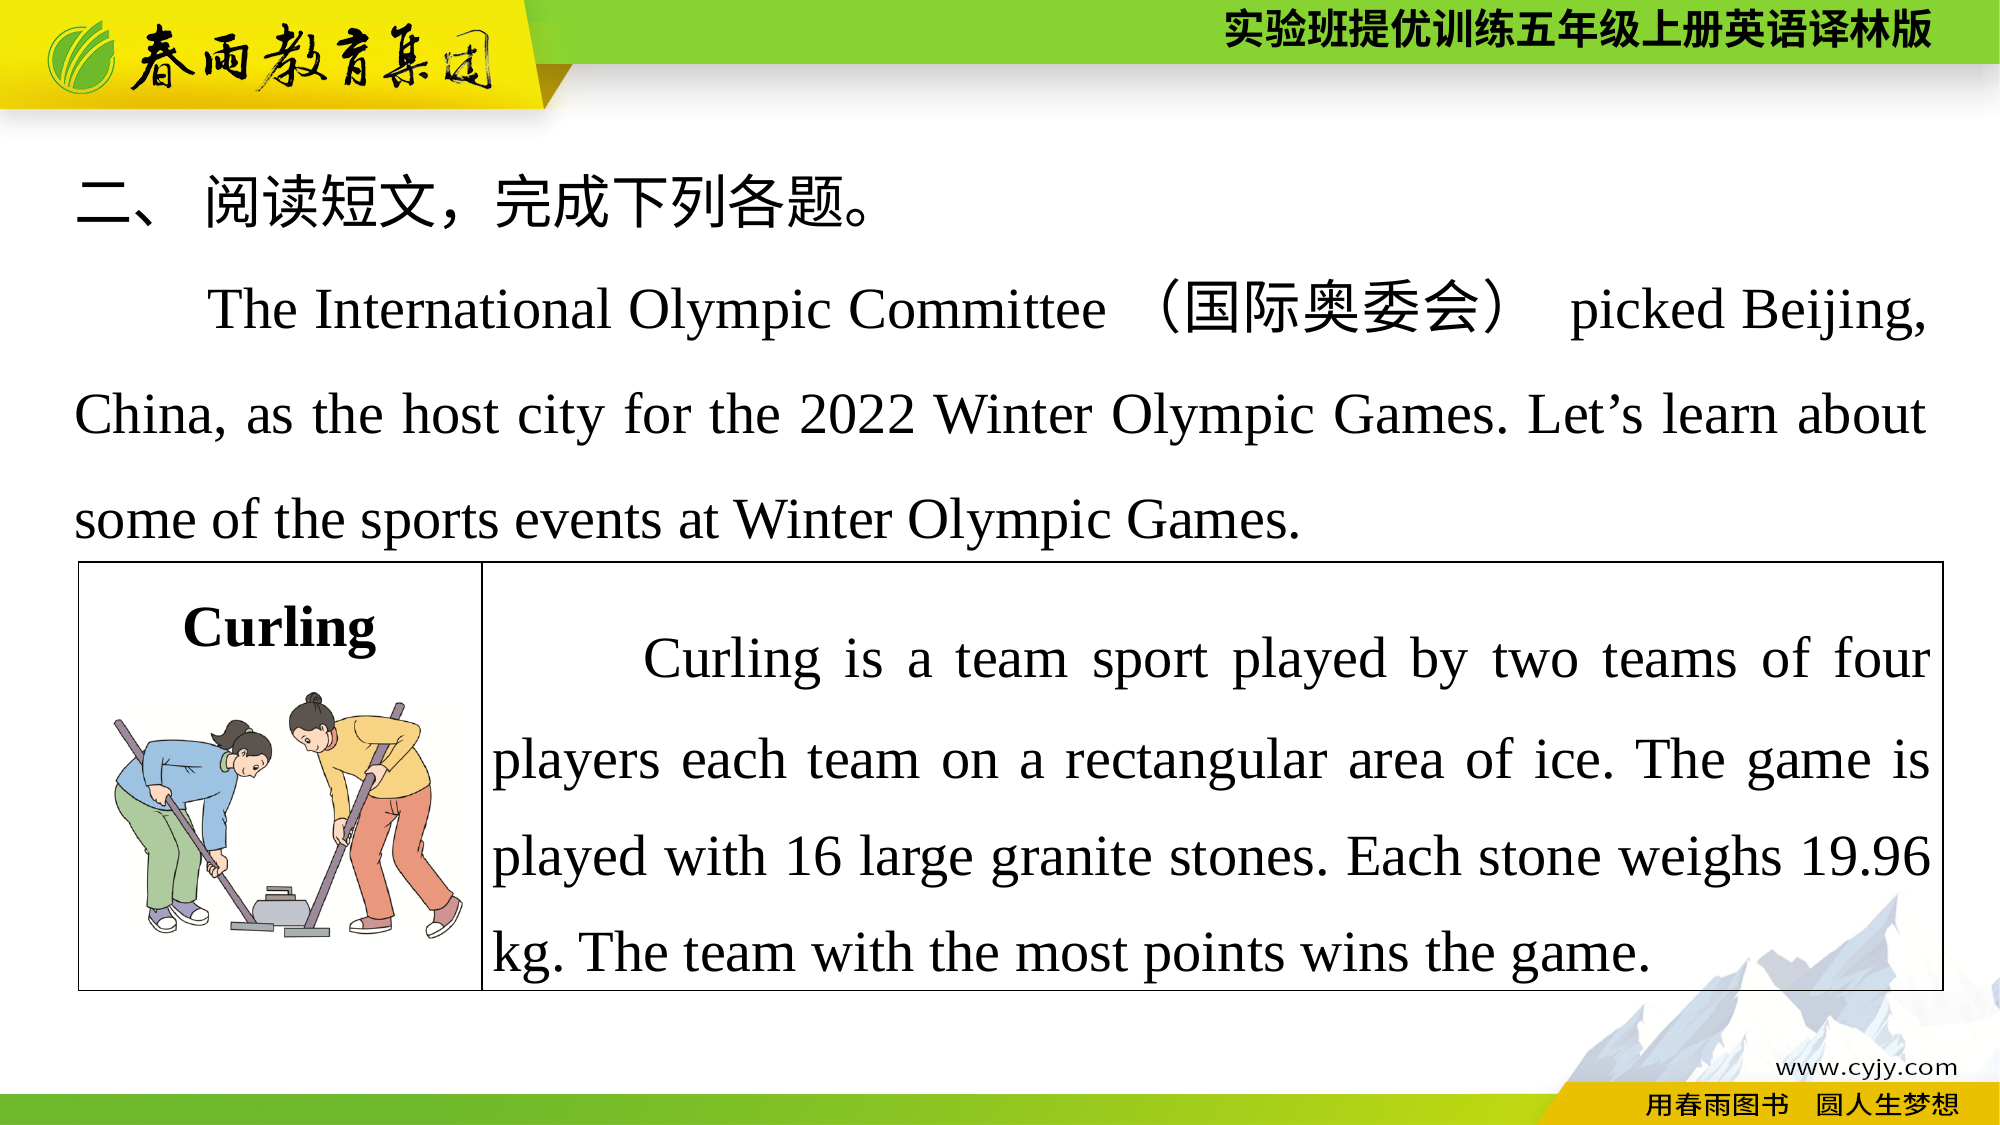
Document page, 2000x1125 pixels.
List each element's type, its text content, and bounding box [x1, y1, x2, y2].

table_header Curling is a team sport played by two teams of four players each team on a rectangular area of ice. The game is played with 16 large granite stones. Each stone weighs 19.96 kg. The team with the most points wins the game. [483, 563, 1942, 990]
table_header Curling [79, 563, 481, 990]
picture [0, 0, 2000, 1125]
list 二、 阅读短文，完成下列各题。 The International Olympic Committee（国际奥委会） picked Beijing, China, as the host city for the 2022 Winter Olympic Games. Let’s learn about some of the sports events at Winter Olympic Games. [59, 122, 1944, 562]
